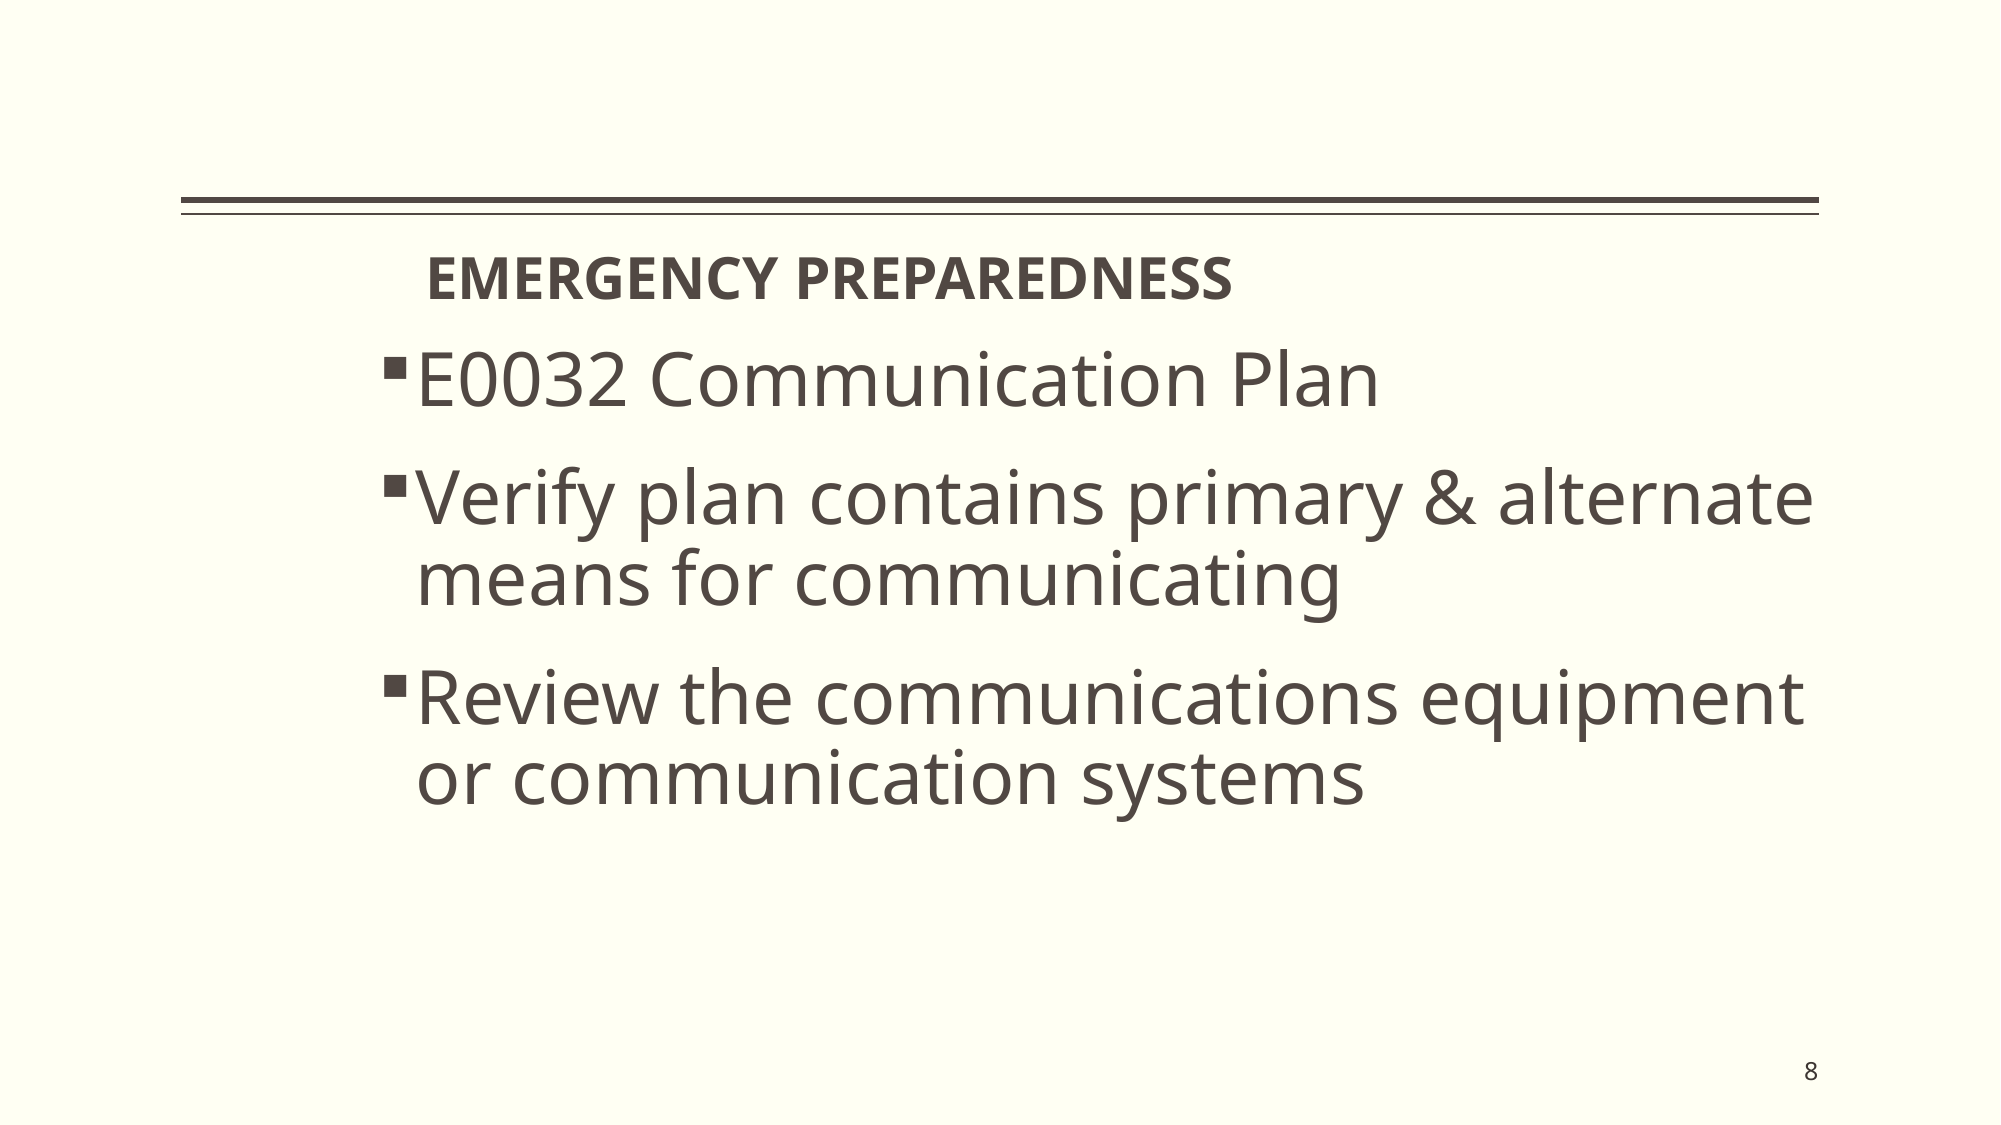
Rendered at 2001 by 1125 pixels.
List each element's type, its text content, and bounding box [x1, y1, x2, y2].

title EMERGENCY PREPAREDNESS [425, 109, 1888, 320]
list E0032 Communication Plan Verify plan contains primary & alternate means for communicating Review the communications equipment or communication systems [378, 246, 1841, 1052]
slide_number 8 [1518, 1042, 1819, 1103]
